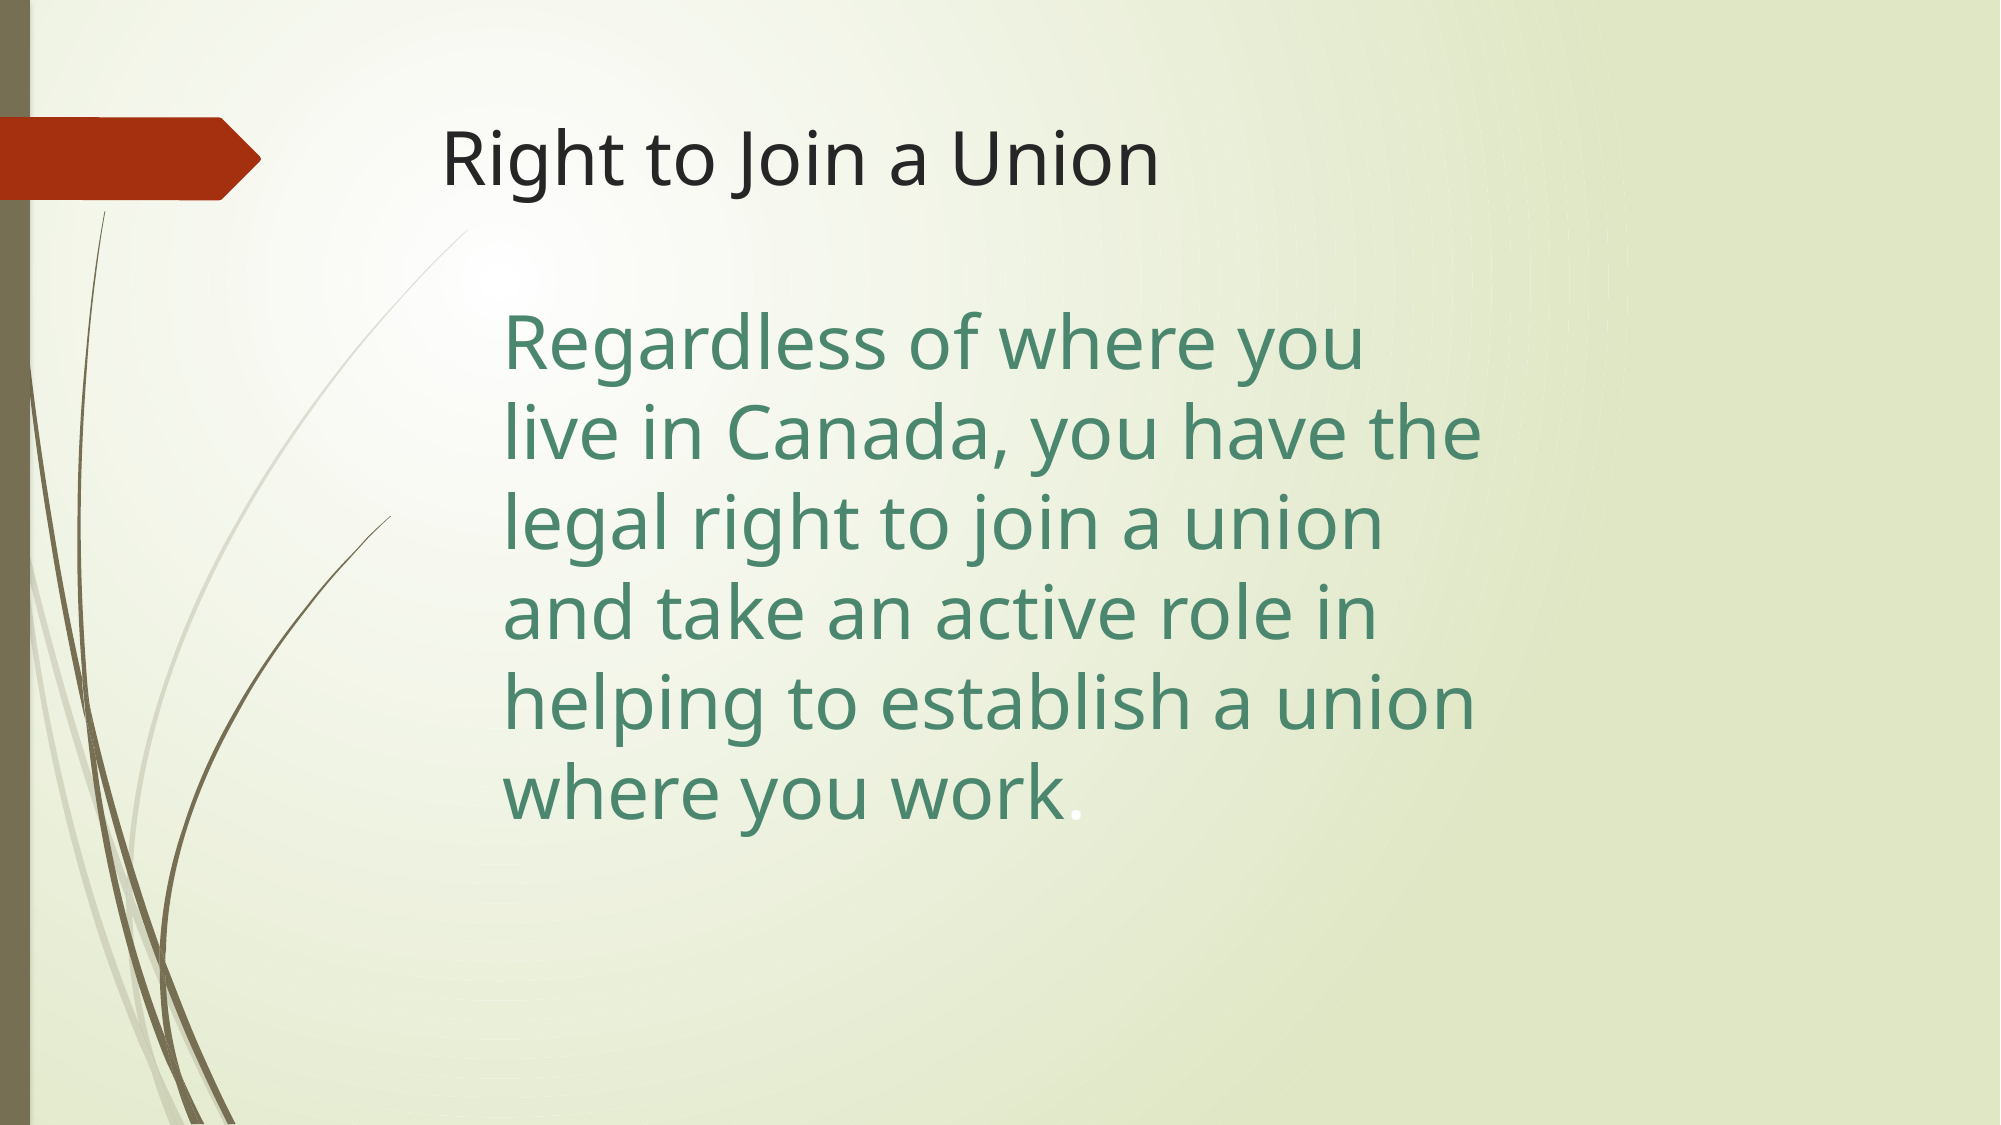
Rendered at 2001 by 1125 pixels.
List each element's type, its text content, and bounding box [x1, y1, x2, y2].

text_box Regardless of where you live in Canada, you have the legal right to join a union and take an active role in helping to establish a union where you work. [487, 287, 1513, 843]
title Right to Join a Union [425, 102, 1888, 313]
